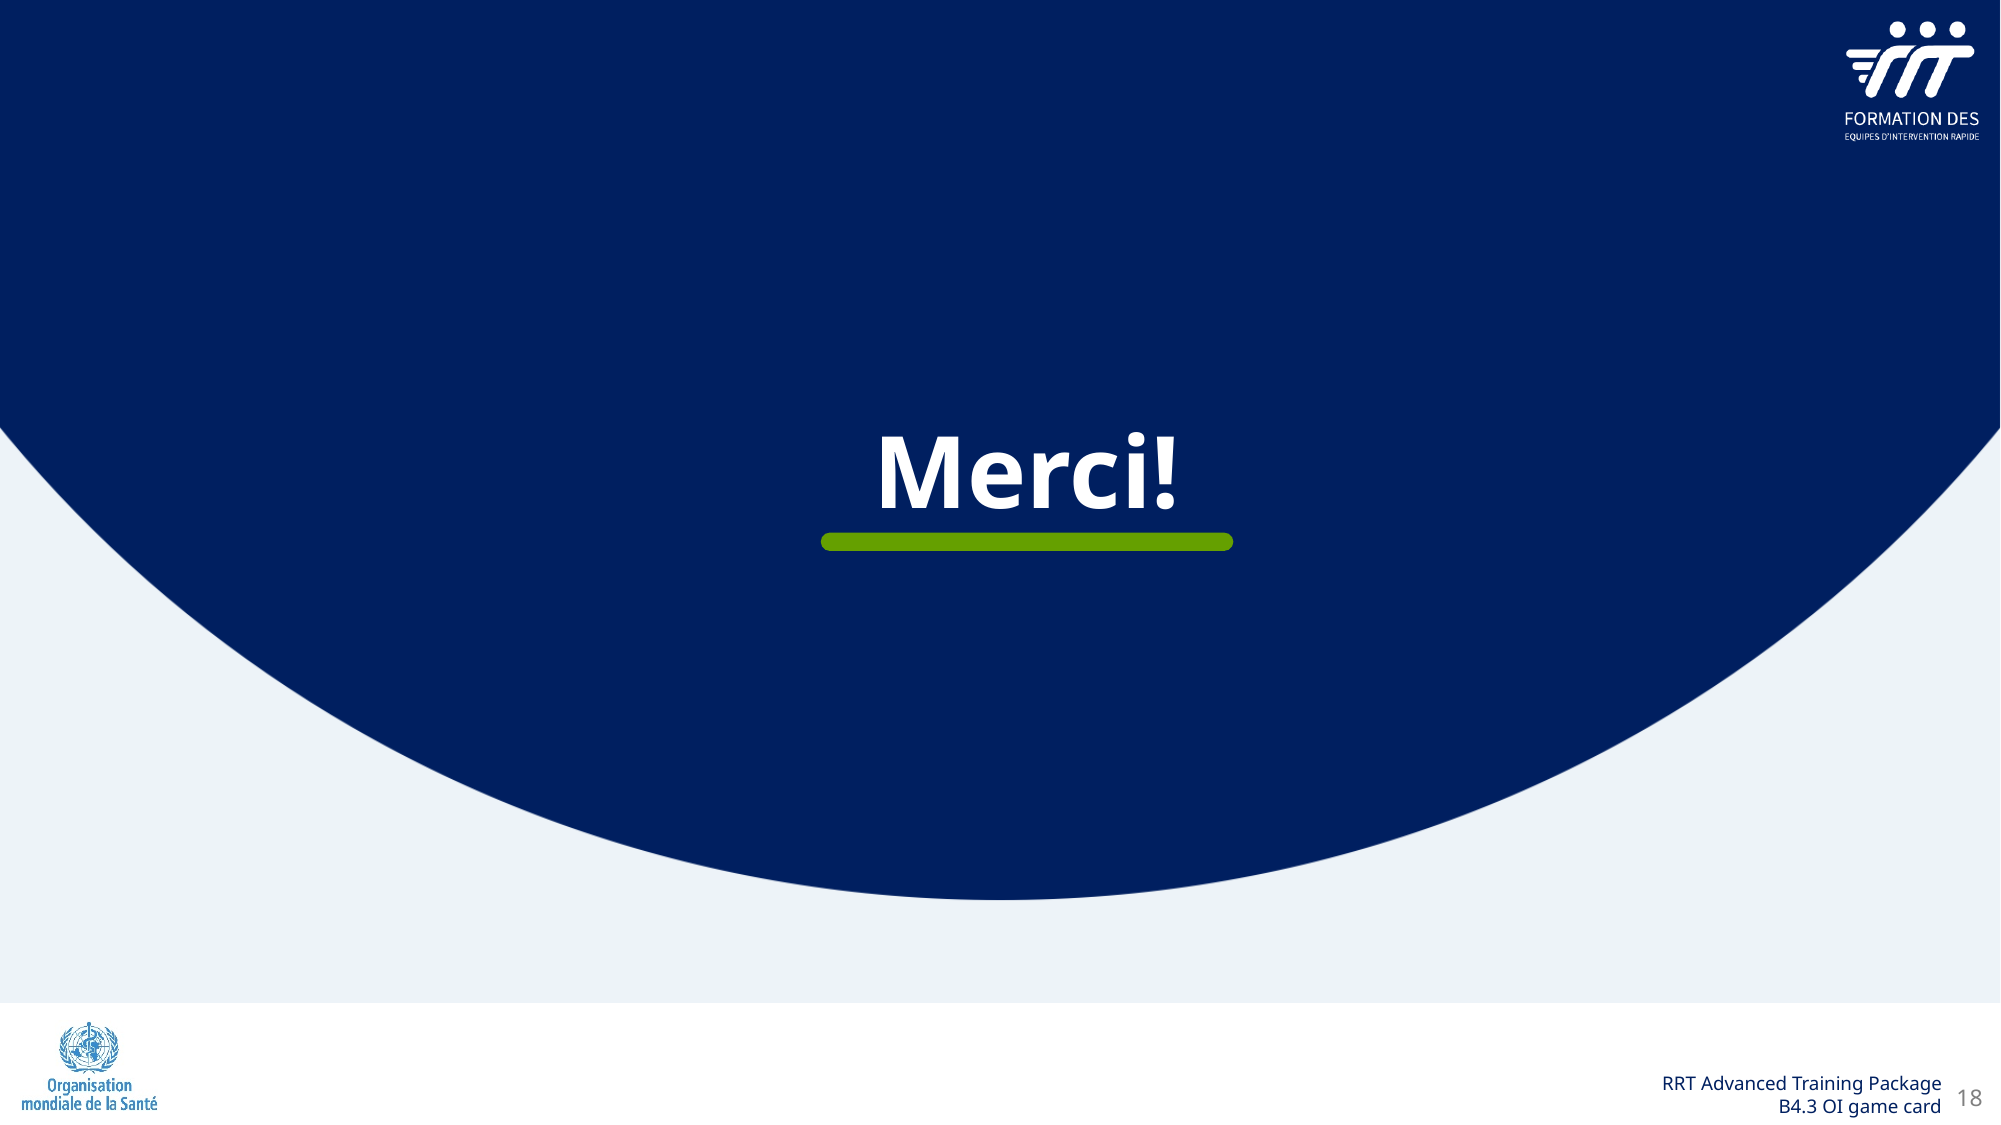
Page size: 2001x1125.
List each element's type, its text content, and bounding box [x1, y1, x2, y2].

picture [0, 0, 2001, 1003]
picture [20, 1020, 158, 1111]
list Merci! [95, 322, 1959, 631]
